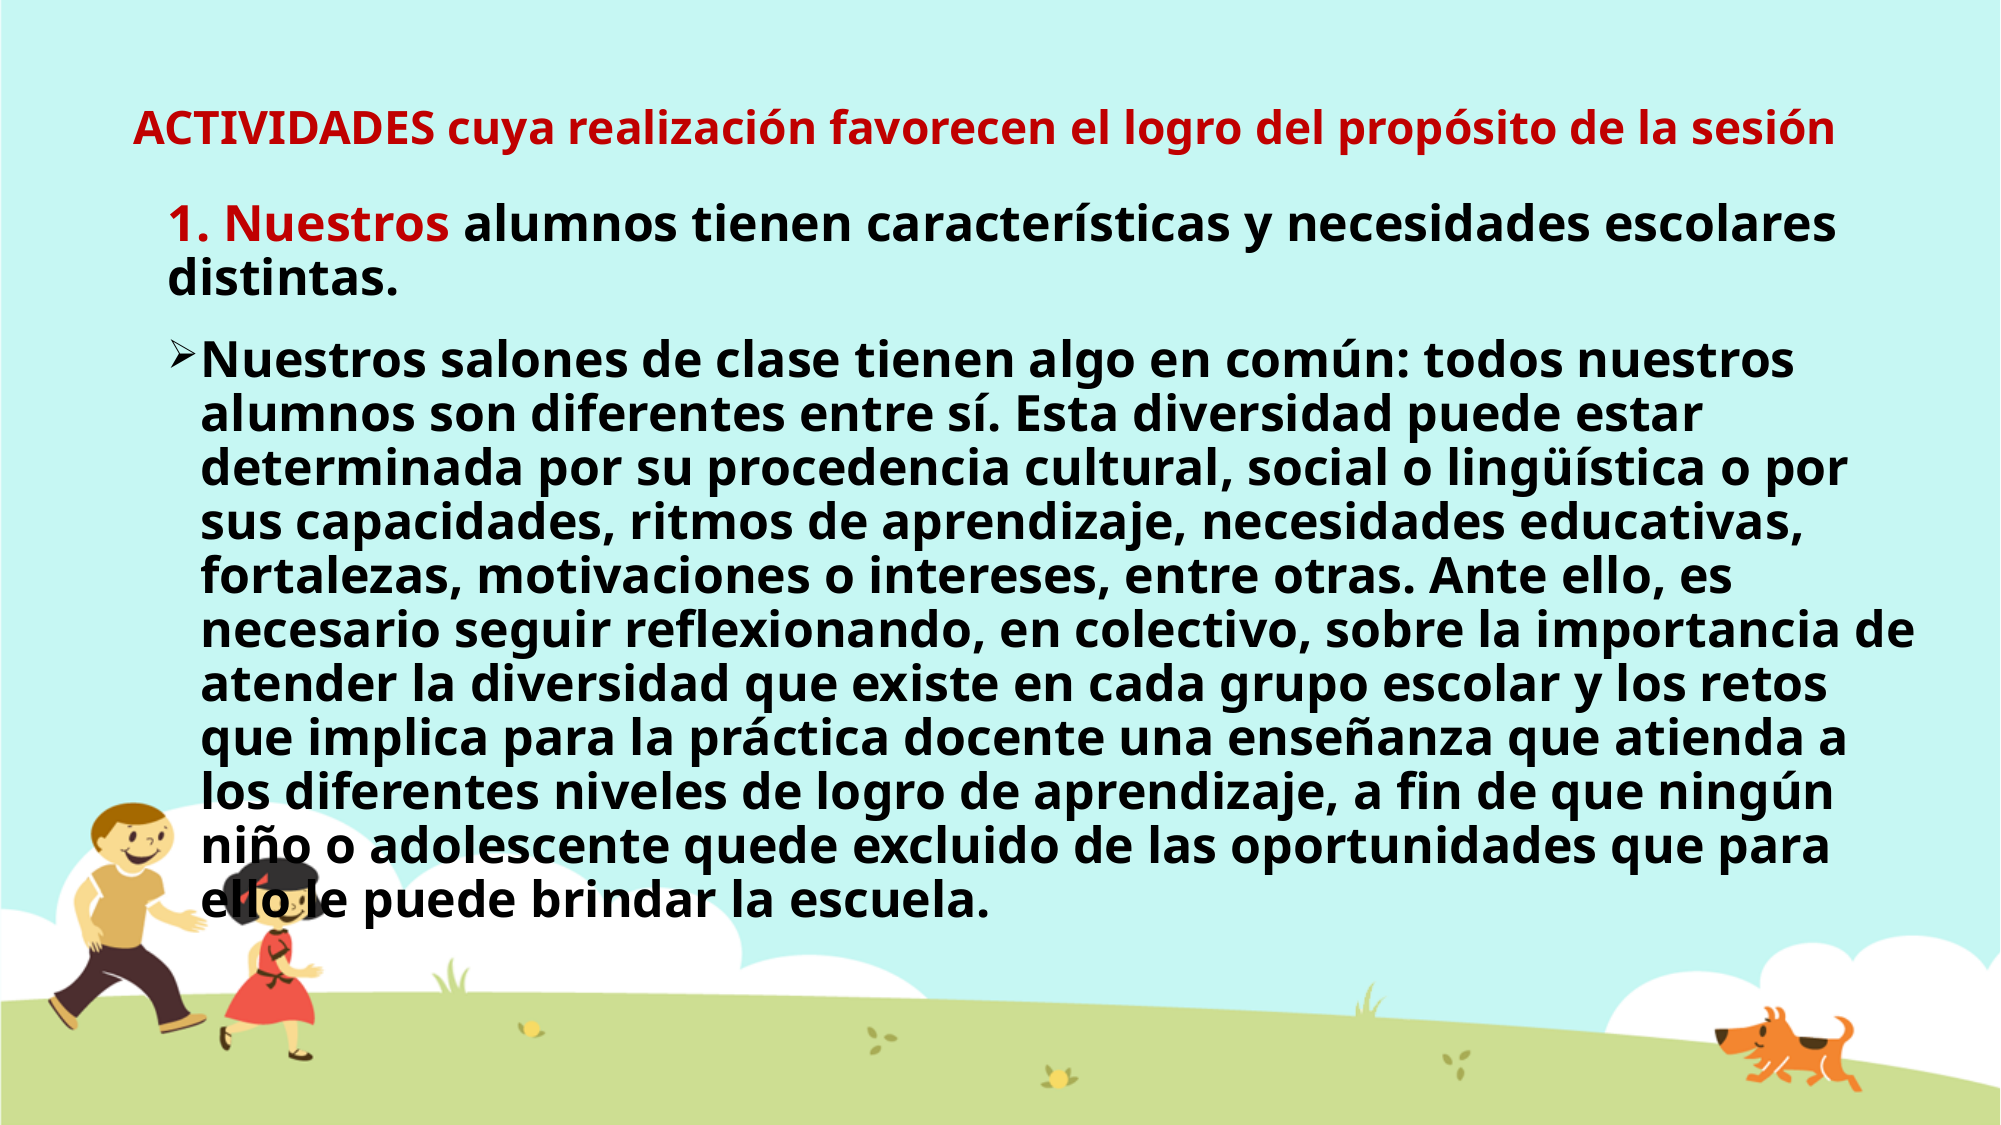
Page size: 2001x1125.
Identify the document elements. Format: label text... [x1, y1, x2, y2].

picture [0, 0, 2001, 1125]
title ACTIVIDADES cuya realización favorecen el logro del propósito de la sesión [118, 50, 1900, 163]
list 1. Nuestros alumnos tienen características y necesidades escolares distintas. Nuestros salones de clase tienen algo en común: todos nuestros alumnos son diferentes entre sí. Esta diversidad puede estar determinada por su procedencia cultural, social o lingüística o por sus capacidades, ritmos de aprendizaje, necesidades educativas, fortalezas, motivaciones o intereses, entre otras. Ante ello, es necesario seguir reflexionando, en colectivo, sobre la importancia de atender la diversidad que existe en cada grupo escolar y los retos que implica para la práctica docente una enseñanza que atienda a los diferentes niveles de logro de aprendizaje, a fin de que ningún niño o adolescente quede excluido de las oportunidades que para ello le puede brindar la escuela. [145, 190, 1948, 938]
